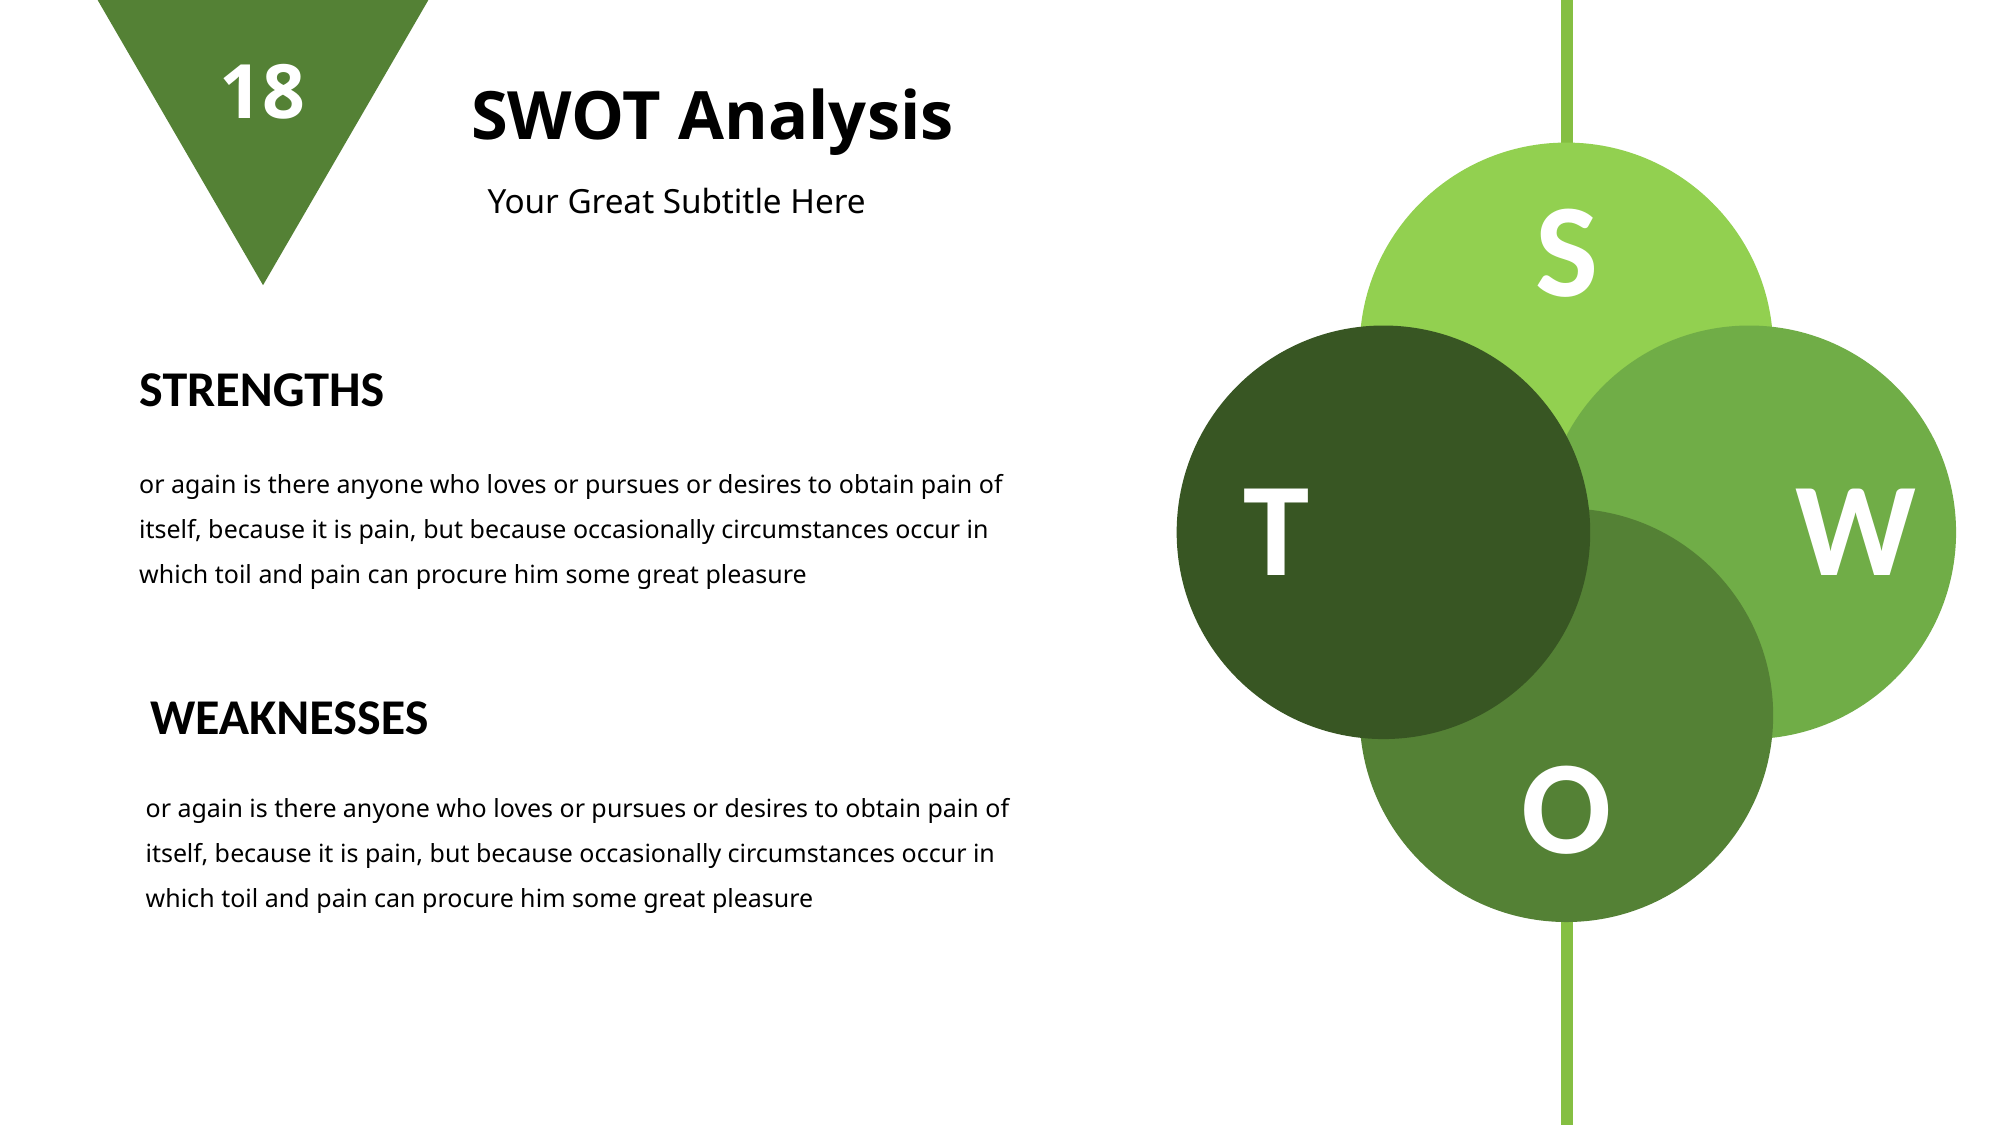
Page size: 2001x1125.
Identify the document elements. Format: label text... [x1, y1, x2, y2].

text_box 18 [181, 36, 345, 143]
text_box [97, 0, 429, 286]
text_box or again is there anyone who loves or pursues or desires to obtain pain of itself, because it is pain, but because occasionally circumstances occur in which toil and pain can procure him some great pleasure [130, 770, 1086, 922]
text_box or again is there anyone who loves or pursues or desires to obtain pain of itself, because it is pain, but because occasionally circumstances occur in which toil and pain can procure him some great pleasure [124, 446, 1079, 598]
text_box WEAKNESSES [135, 676, 447, 753]
text_box Your Great Subtitle Here [456, 172, 898, 228]
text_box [1176, 142, 1957, 923]
text_box SWOT Analysis [456, 64, 1017, 161]
text_box STRENGTHS [124, 349, 402, 425]
